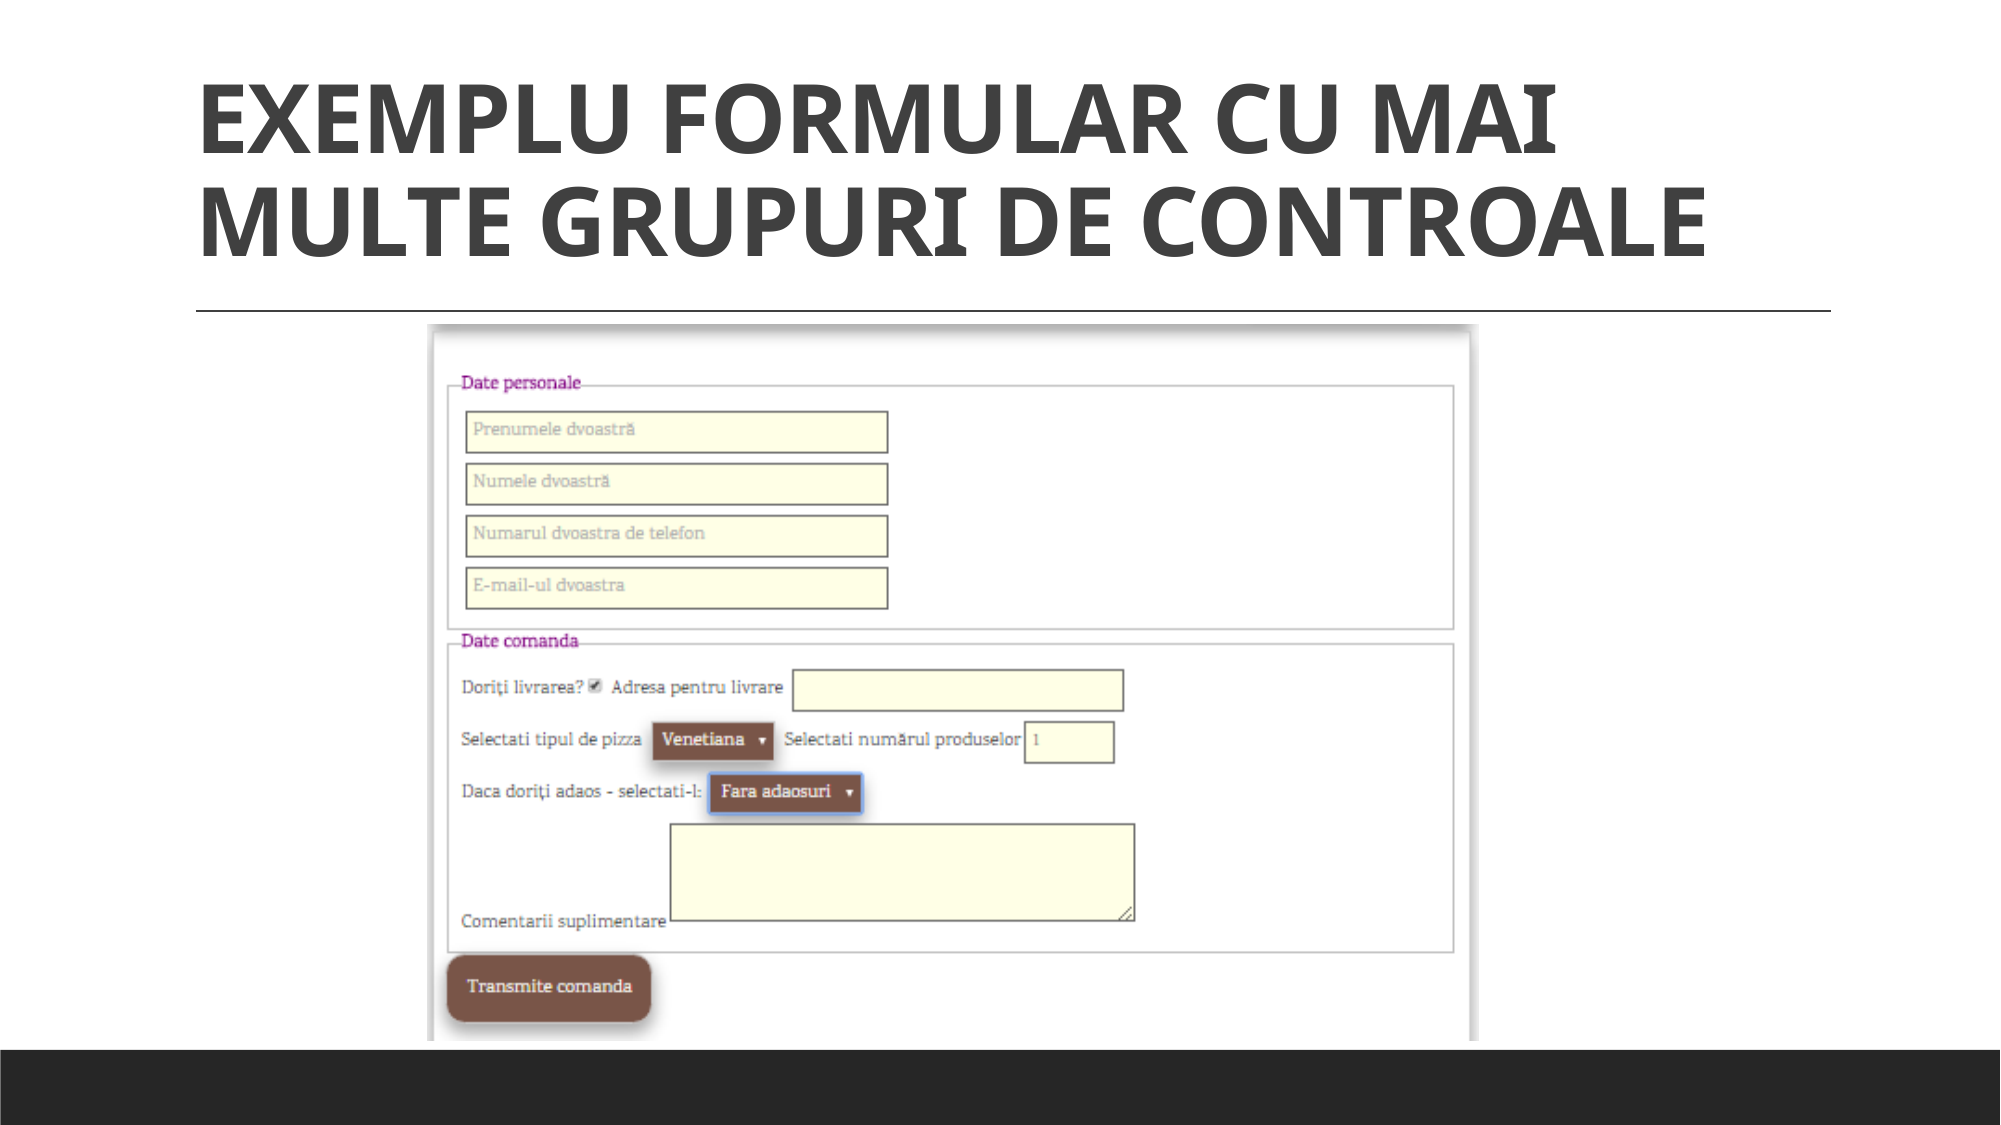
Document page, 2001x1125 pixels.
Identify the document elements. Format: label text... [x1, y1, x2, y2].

title EXEMPLU FORMULAR CU MAI MULTE GRUPURI DE CONTROALE [180, 47, 1830, 285]
picture [426, 324, 1480, 1042]
